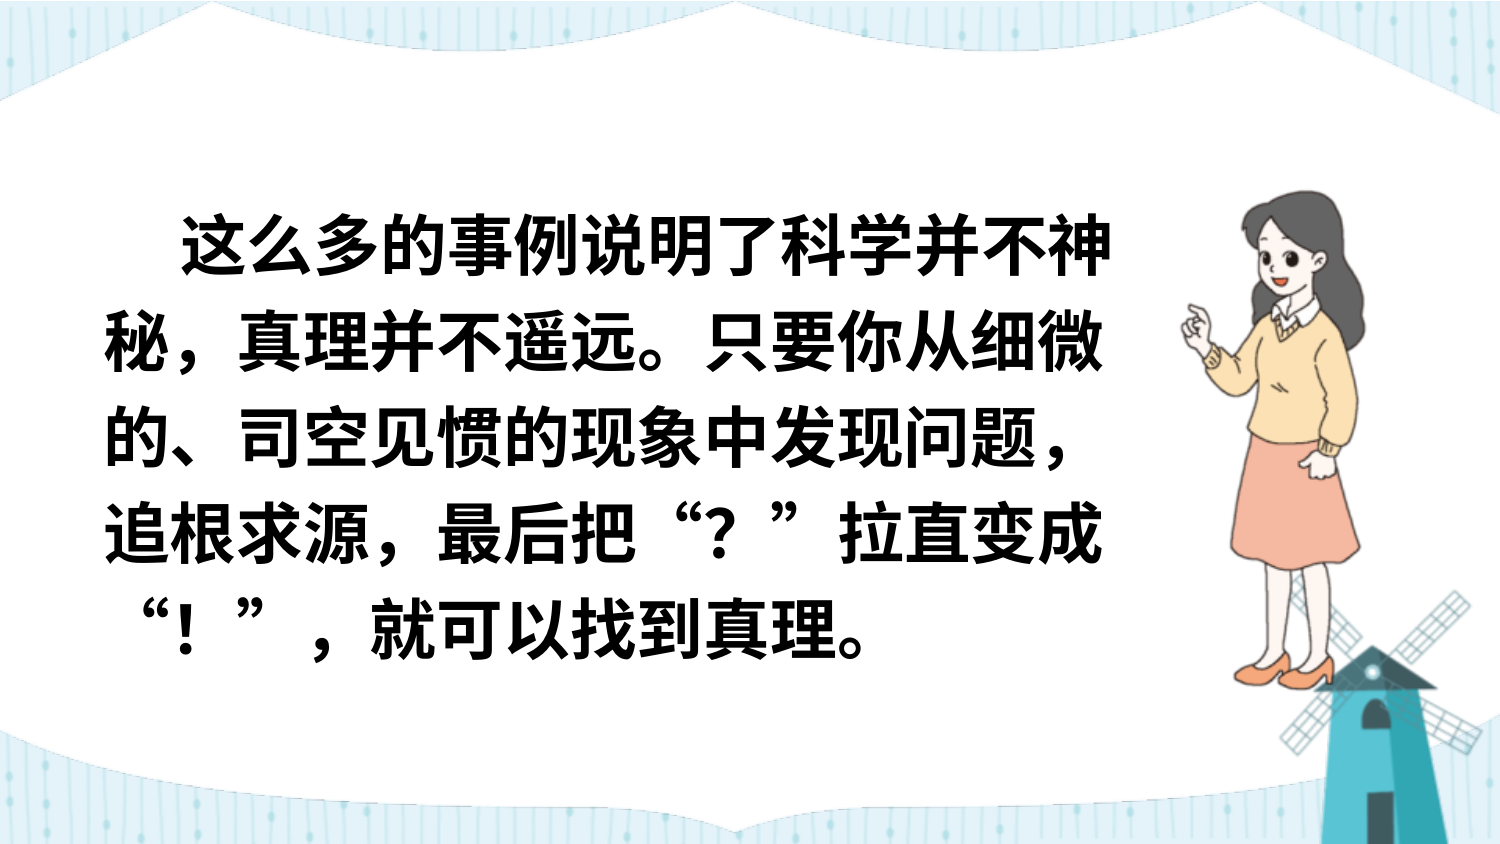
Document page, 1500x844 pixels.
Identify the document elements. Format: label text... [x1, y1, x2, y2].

text_box 这么多的事例说明了科学并不神秘，真理并不遥远。只要你从细微的、司空见惯的现象中发现问题，追根求源，最后把“？”拉直变成“！”，就可以找到真理。 [88, 180, 1140, 675]
picture [0, 0, 1500, 844]
